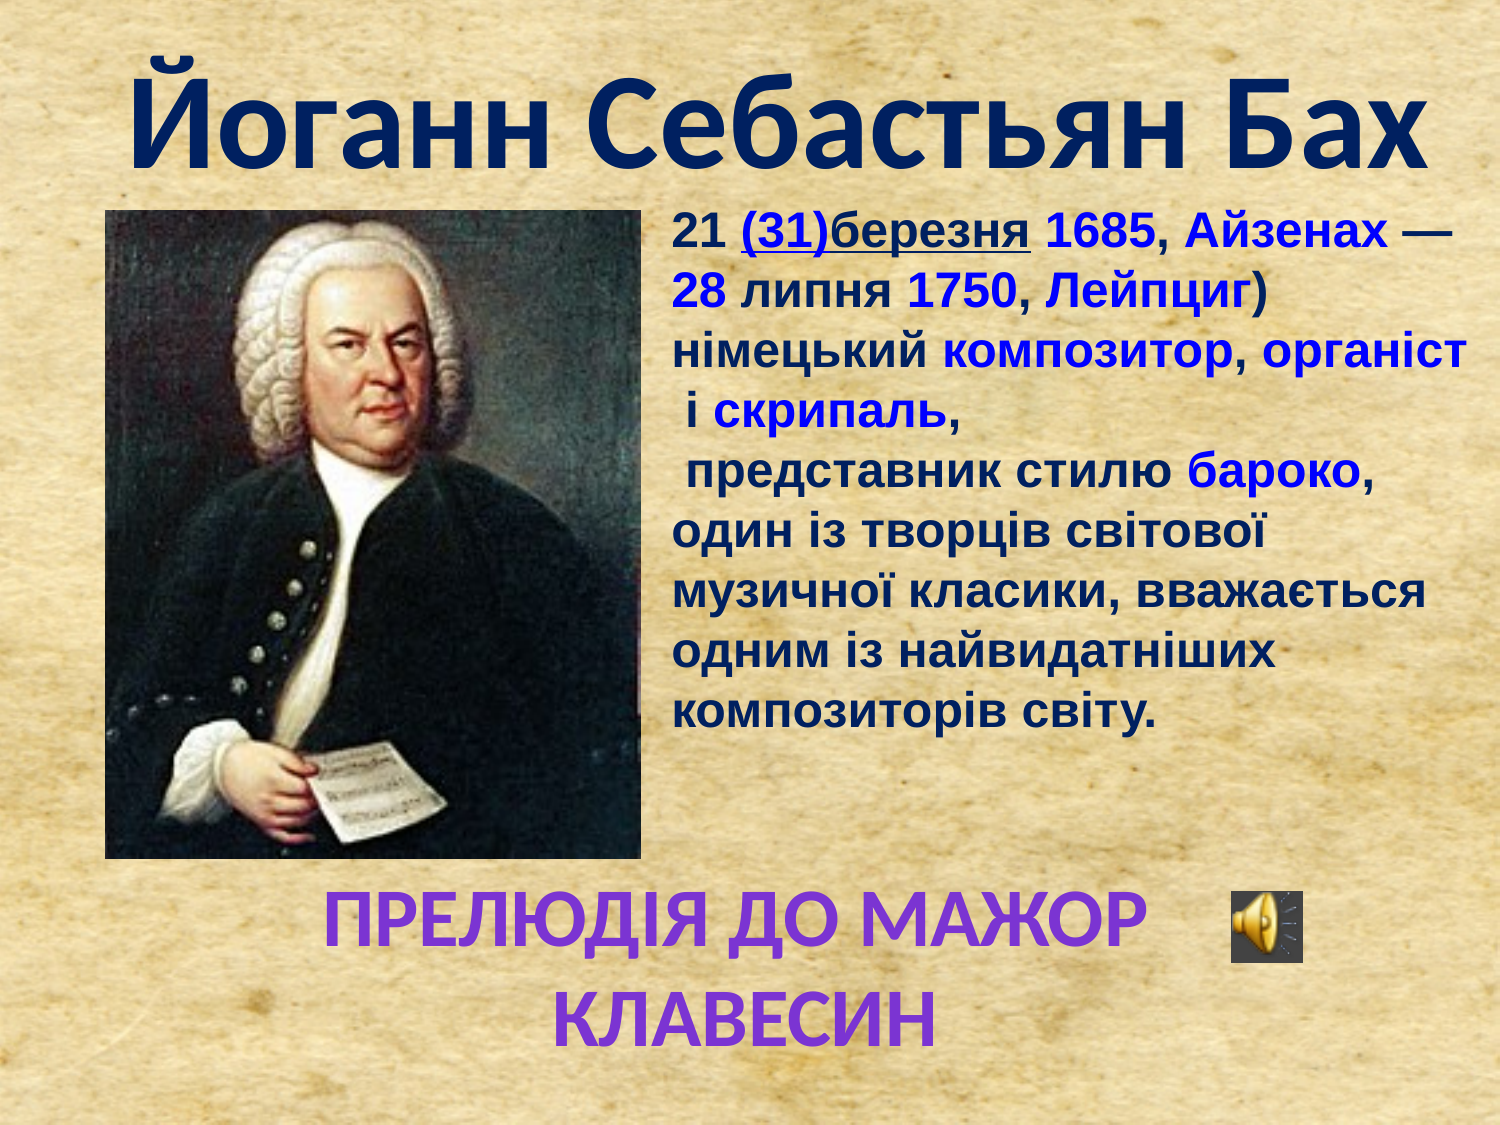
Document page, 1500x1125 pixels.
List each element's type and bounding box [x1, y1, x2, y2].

list [1230, 890, 1305, 965]
picture [0, 0, 1500, 1125]
